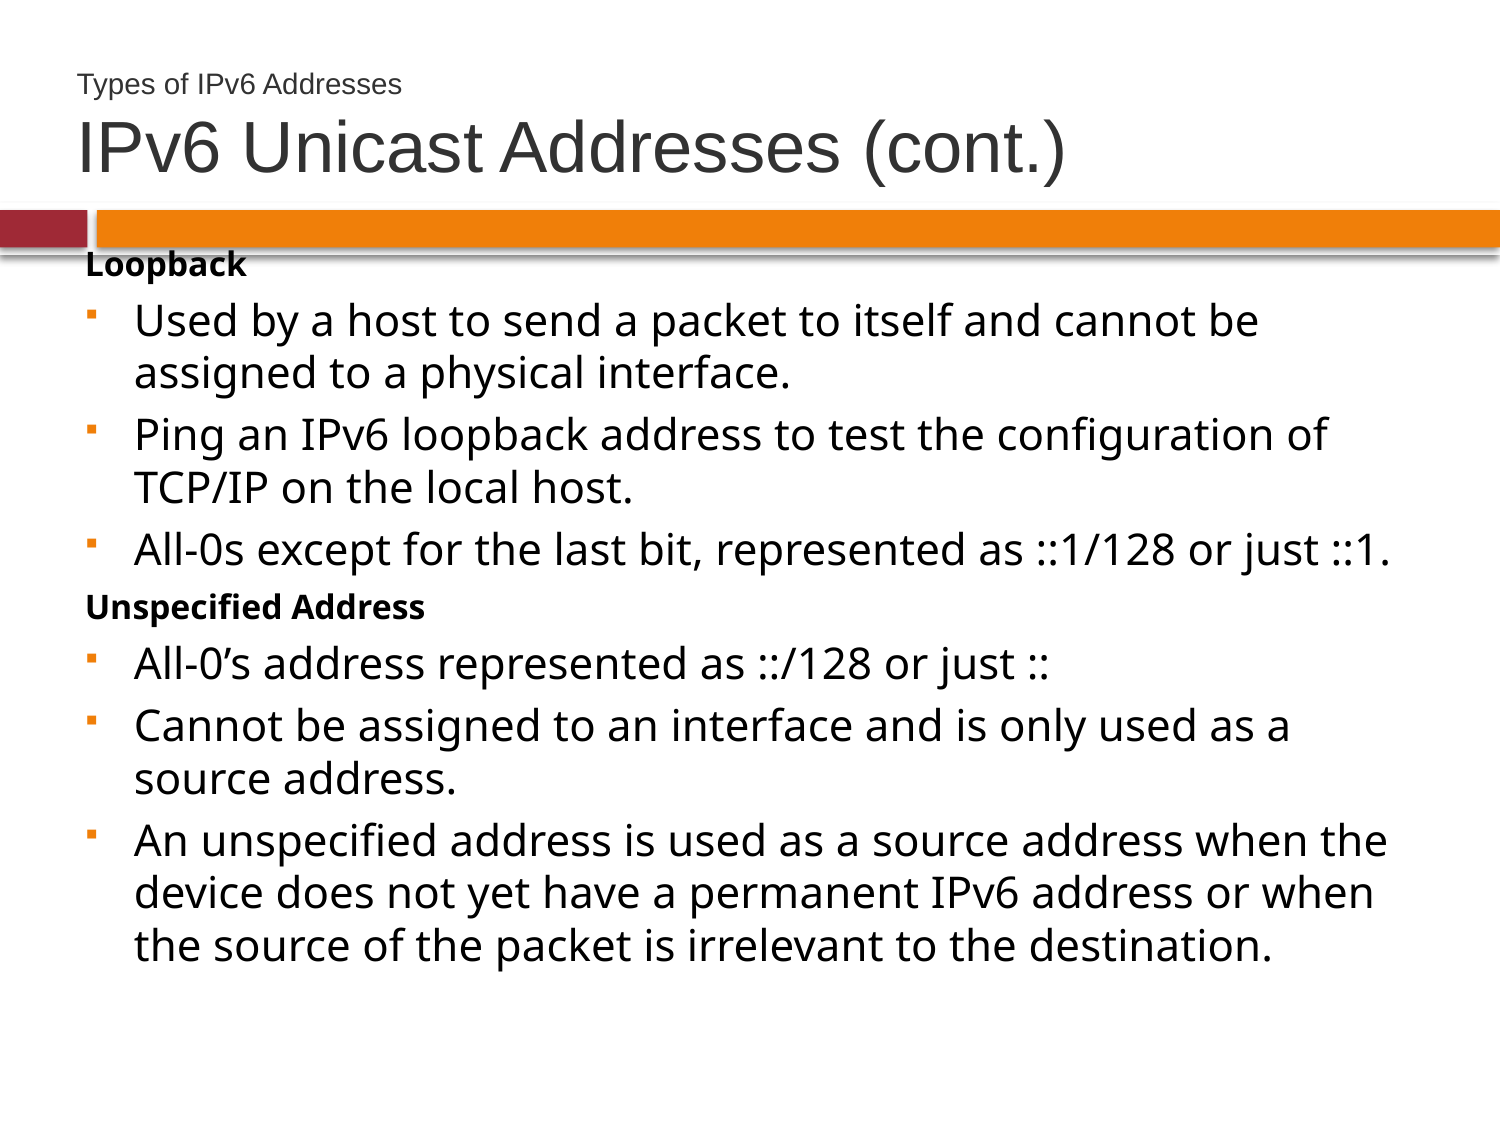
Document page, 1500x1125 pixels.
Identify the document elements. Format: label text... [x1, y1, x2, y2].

title Types of IPv6 Addresses IPv6 Unicast Addresses (cont.) [61, 57, 1500, 195]
list Loopback Used by a host to send a packet to itself and cannot be assigned to a physical interface. Ping an IPv6 loopback address to test the configuration of TCP/IP on the local host. All-0s except for the last bit, represented as ::1/128 or just ::1. Unspecified Address All-0’s address represented as ::/128 or just :: Cannot be assigned to an interface and is only used as a source address. An unspecified address is used as a source address when the device does not yet have a permanent IPv6 address or when the source of the packet is irrelevant to the destination. [69, 234, 1438, 1044]
